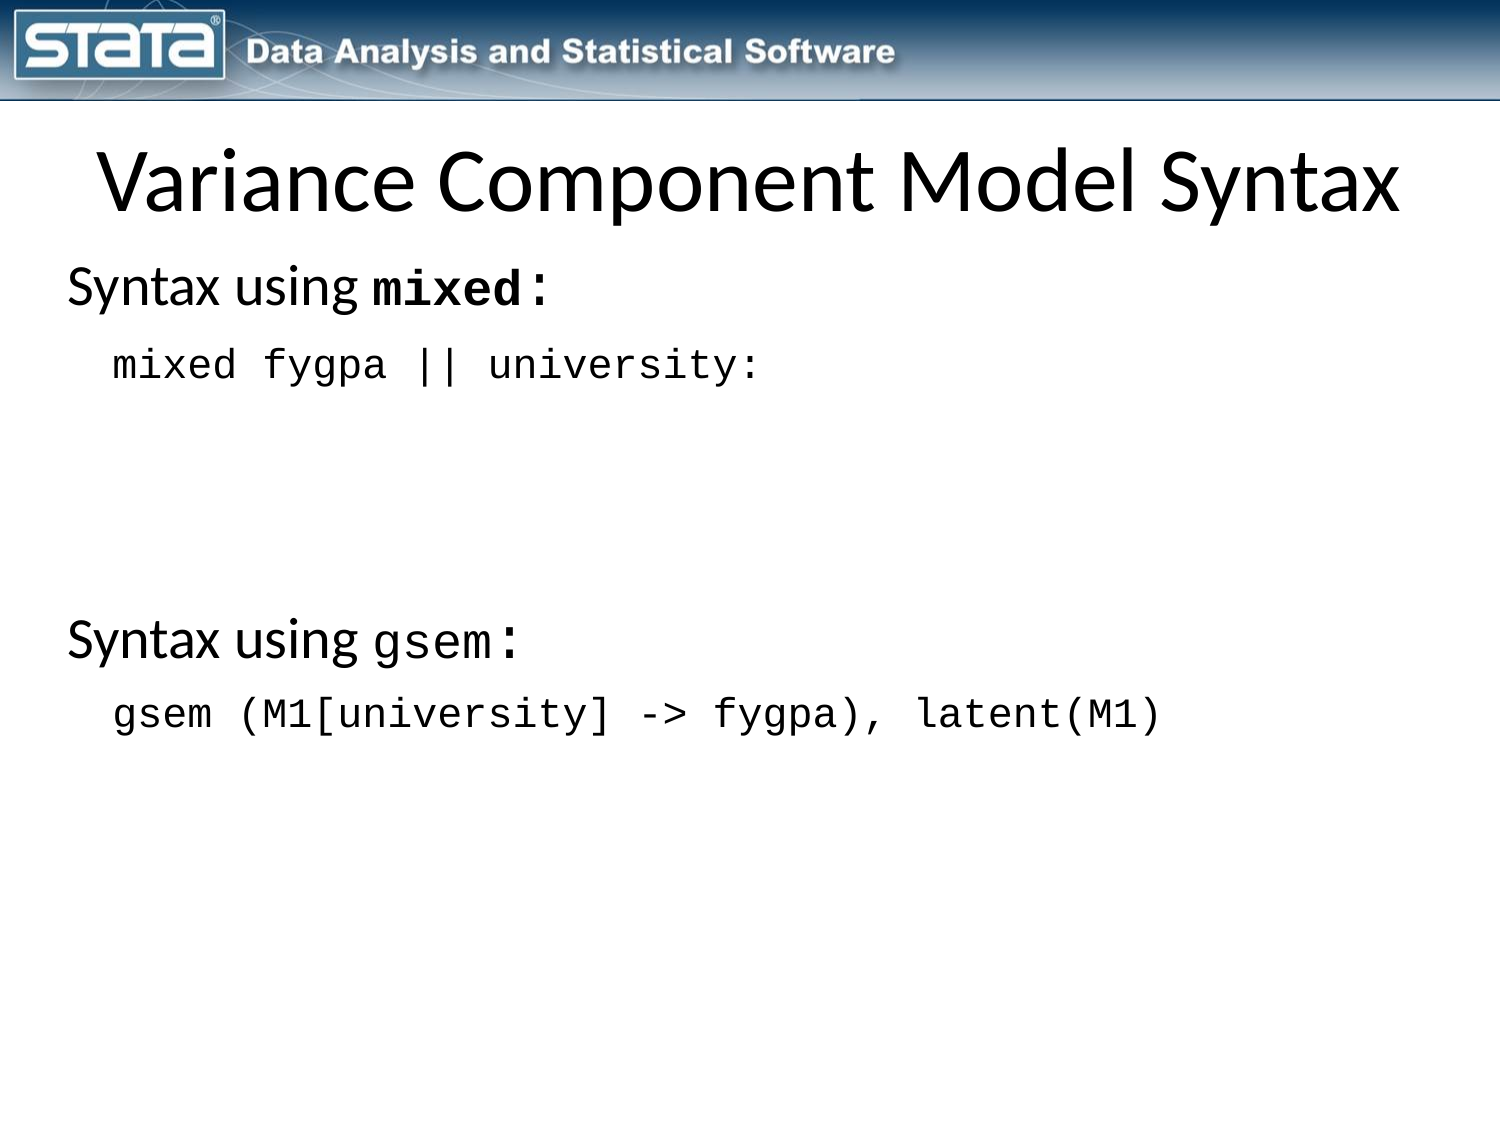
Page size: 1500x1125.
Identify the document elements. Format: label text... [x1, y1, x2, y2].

text_box Syntax using gsem: [52, 592, 543, 678]
title Variance Component Model Syntax [75, 112, 1425, 238]
text_box gsem (M1[university] -> fygpa), latent(M1) [97, 678, 1450, 744]
text_box Syntax using mixed: [53, 239, 573, 324]
text_box mixed fygpa || university: [97, 329, 1363, 395]
picture [0, 0, 1500, 101]
